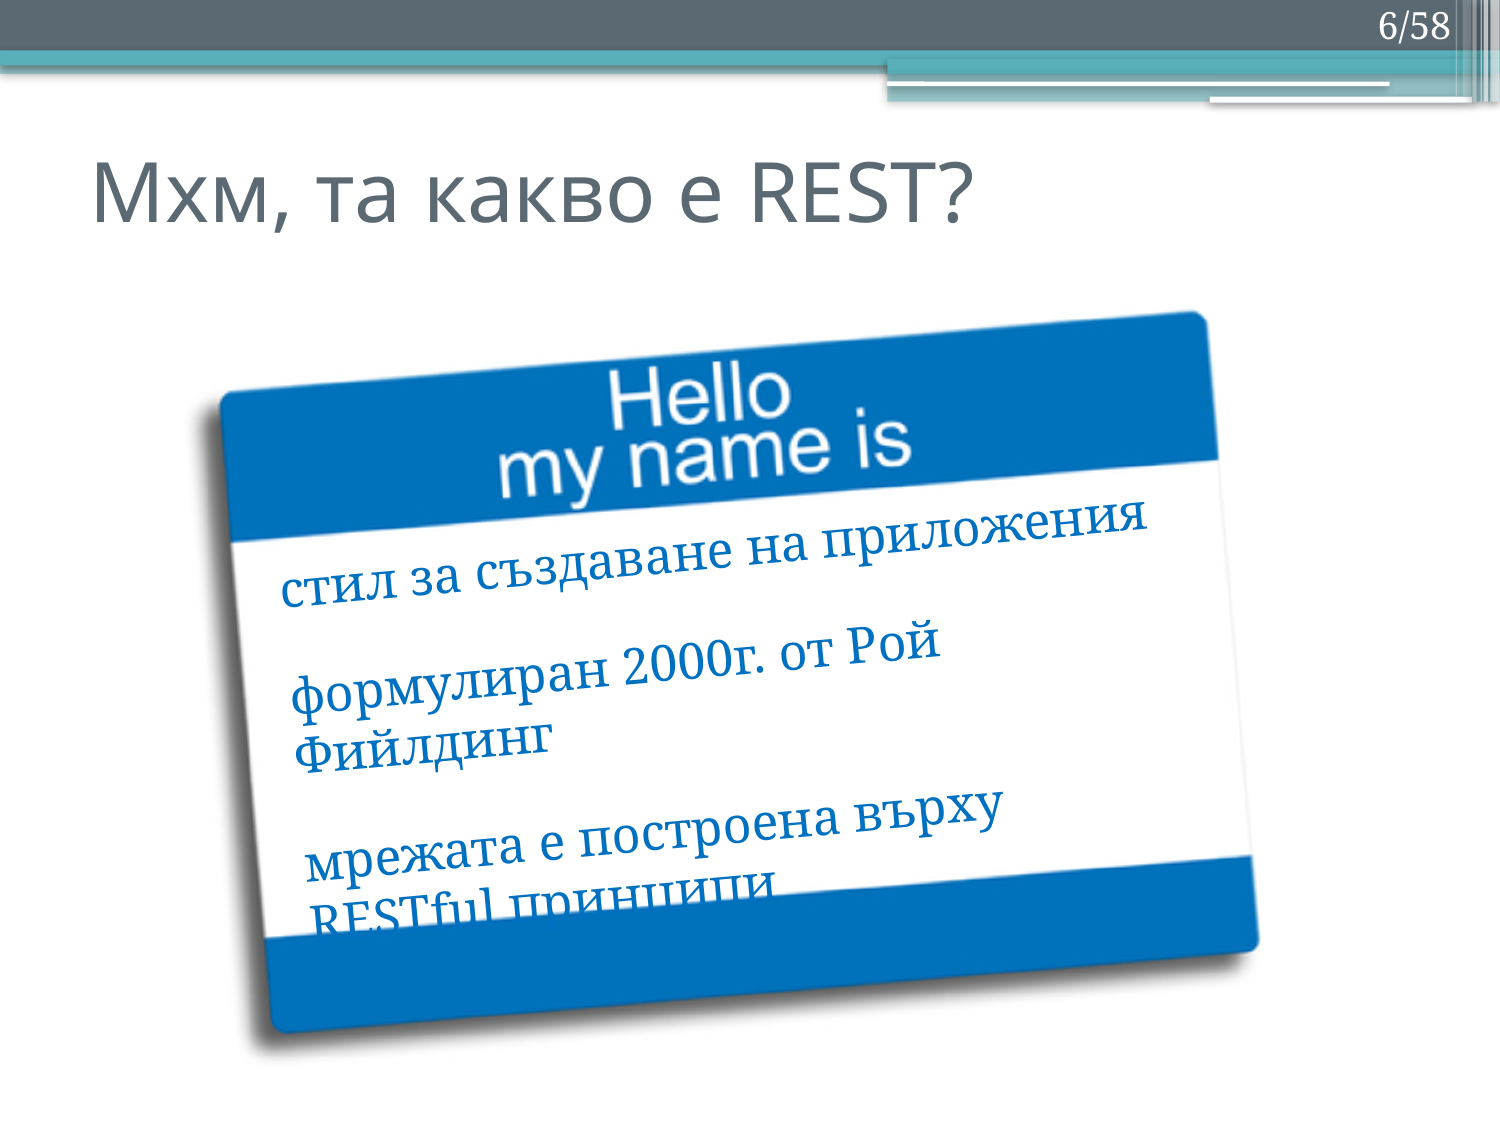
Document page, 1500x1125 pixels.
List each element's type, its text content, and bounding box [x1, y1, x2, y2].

title Мхм, та какво е REST? [75, 101, 1425, 277]
picture [167, 279, 1303, 1077]
slide_number 6/58 [1305, 0, 1466, 61]
